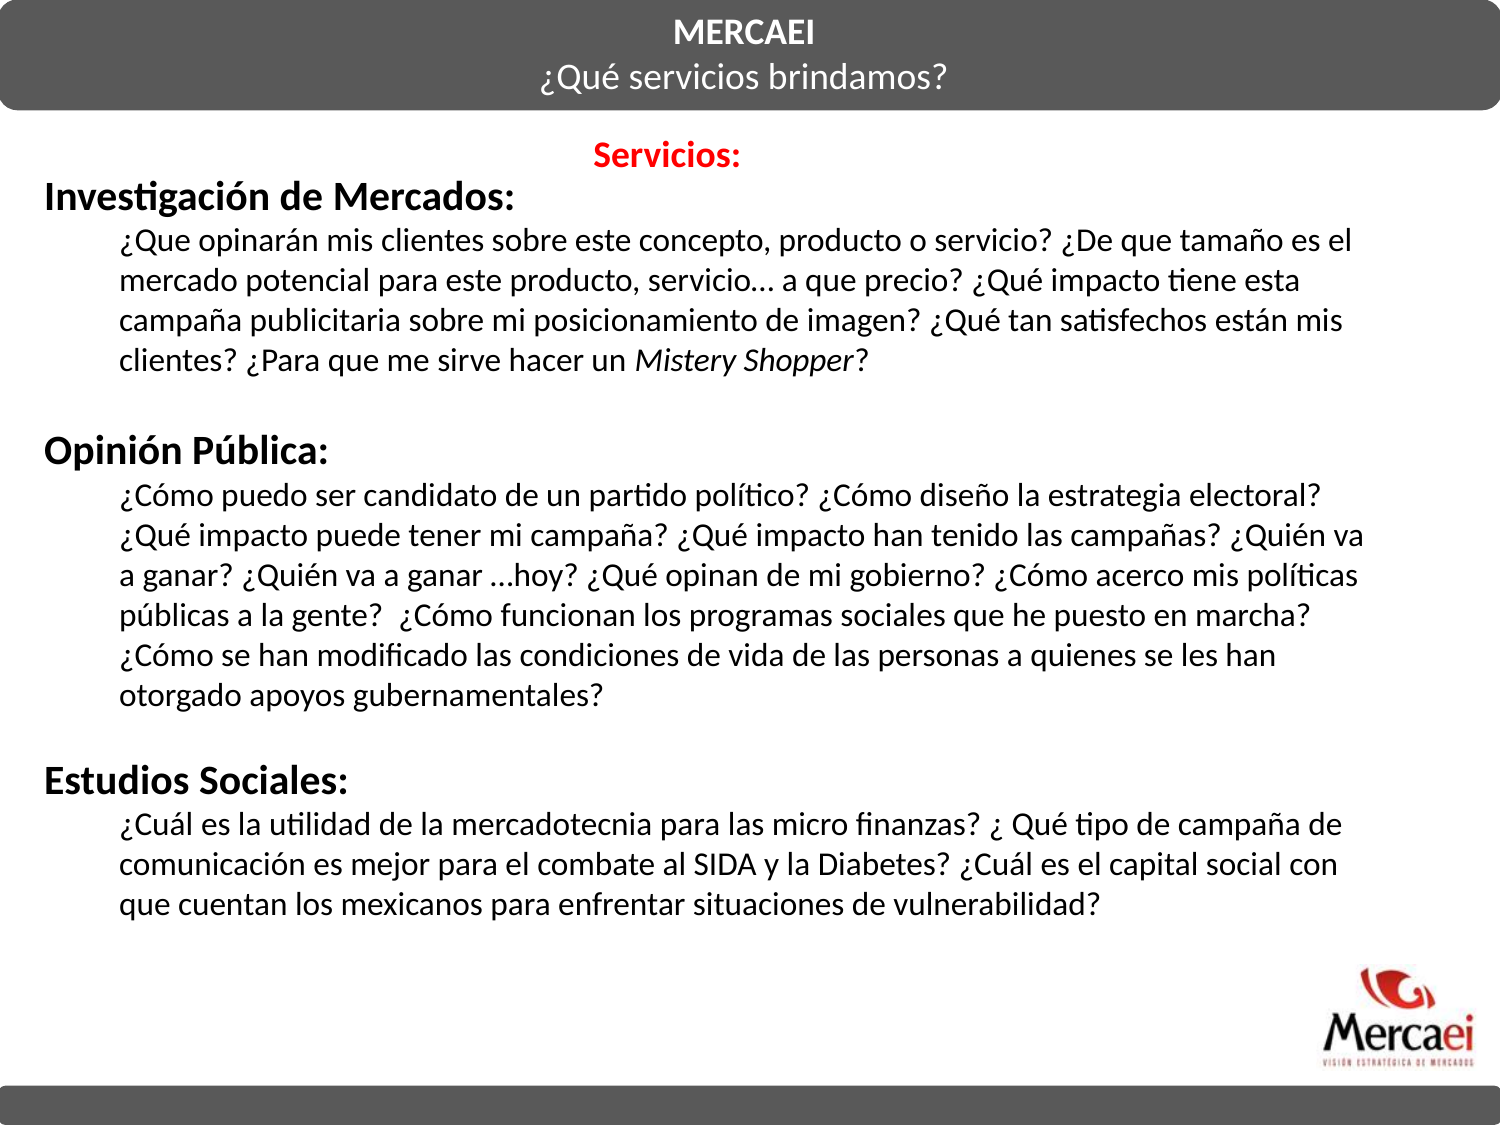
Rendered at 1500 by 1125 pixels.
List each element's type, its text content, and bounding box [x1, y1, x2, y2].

text_box MERCAEI ¿Qué servicios brindamos? [70, 0, 1418, 105]
picture [1316, 964, 1495, 1071]
text_box Investigación de Mercados: ¿Que opinarán mis clientes sobre este concepto, producto o servicio? ¿De que tamaño es el mercado potencial para este producto, servicio… a que precio? ¿Qué impacto tiene esta campaña publicitaria sobre mi posicionamiento de imagen? ¿Qué tan satisfechos están mis clientes? ¿Para que me sirve hacer un Mistery Shopper? Opinión Pública: ¿Cómo puedo ser candidato de un partido político? ¿Cómo diseño la estrategia electoral? ¿Qué impacto puede tener mi campaña? ¿Qué impacto han tenido las campañas? ¿Quién va a ganar? ¿Quién va a ganar …hoy? ¿Qué opinan de mi gobierno? ¿Cómo acerco mis políticas públicas a la gente? ¿Cómo funcionan los programas sociales que he puesto en marcha? ¿Cómo se han modificado las condiciones de vida de las personas a quienes se les han otorgado apoyos gubernamentales? Estudios Sociales: ¿Cuál es la utilidad de la mercadotecnia para las micro finanzas? ¿ Qué tipo de campaña de comunicación es mejor para el combate al SIDA y la Diabetes? ¿Cuál es el capital social con que cuentan los mexicanos para enfrentar situaciones de vulnerabilidad? [29, 160, 1388, 930]
text_box Servicios: [0, 78, 1335, 183]
